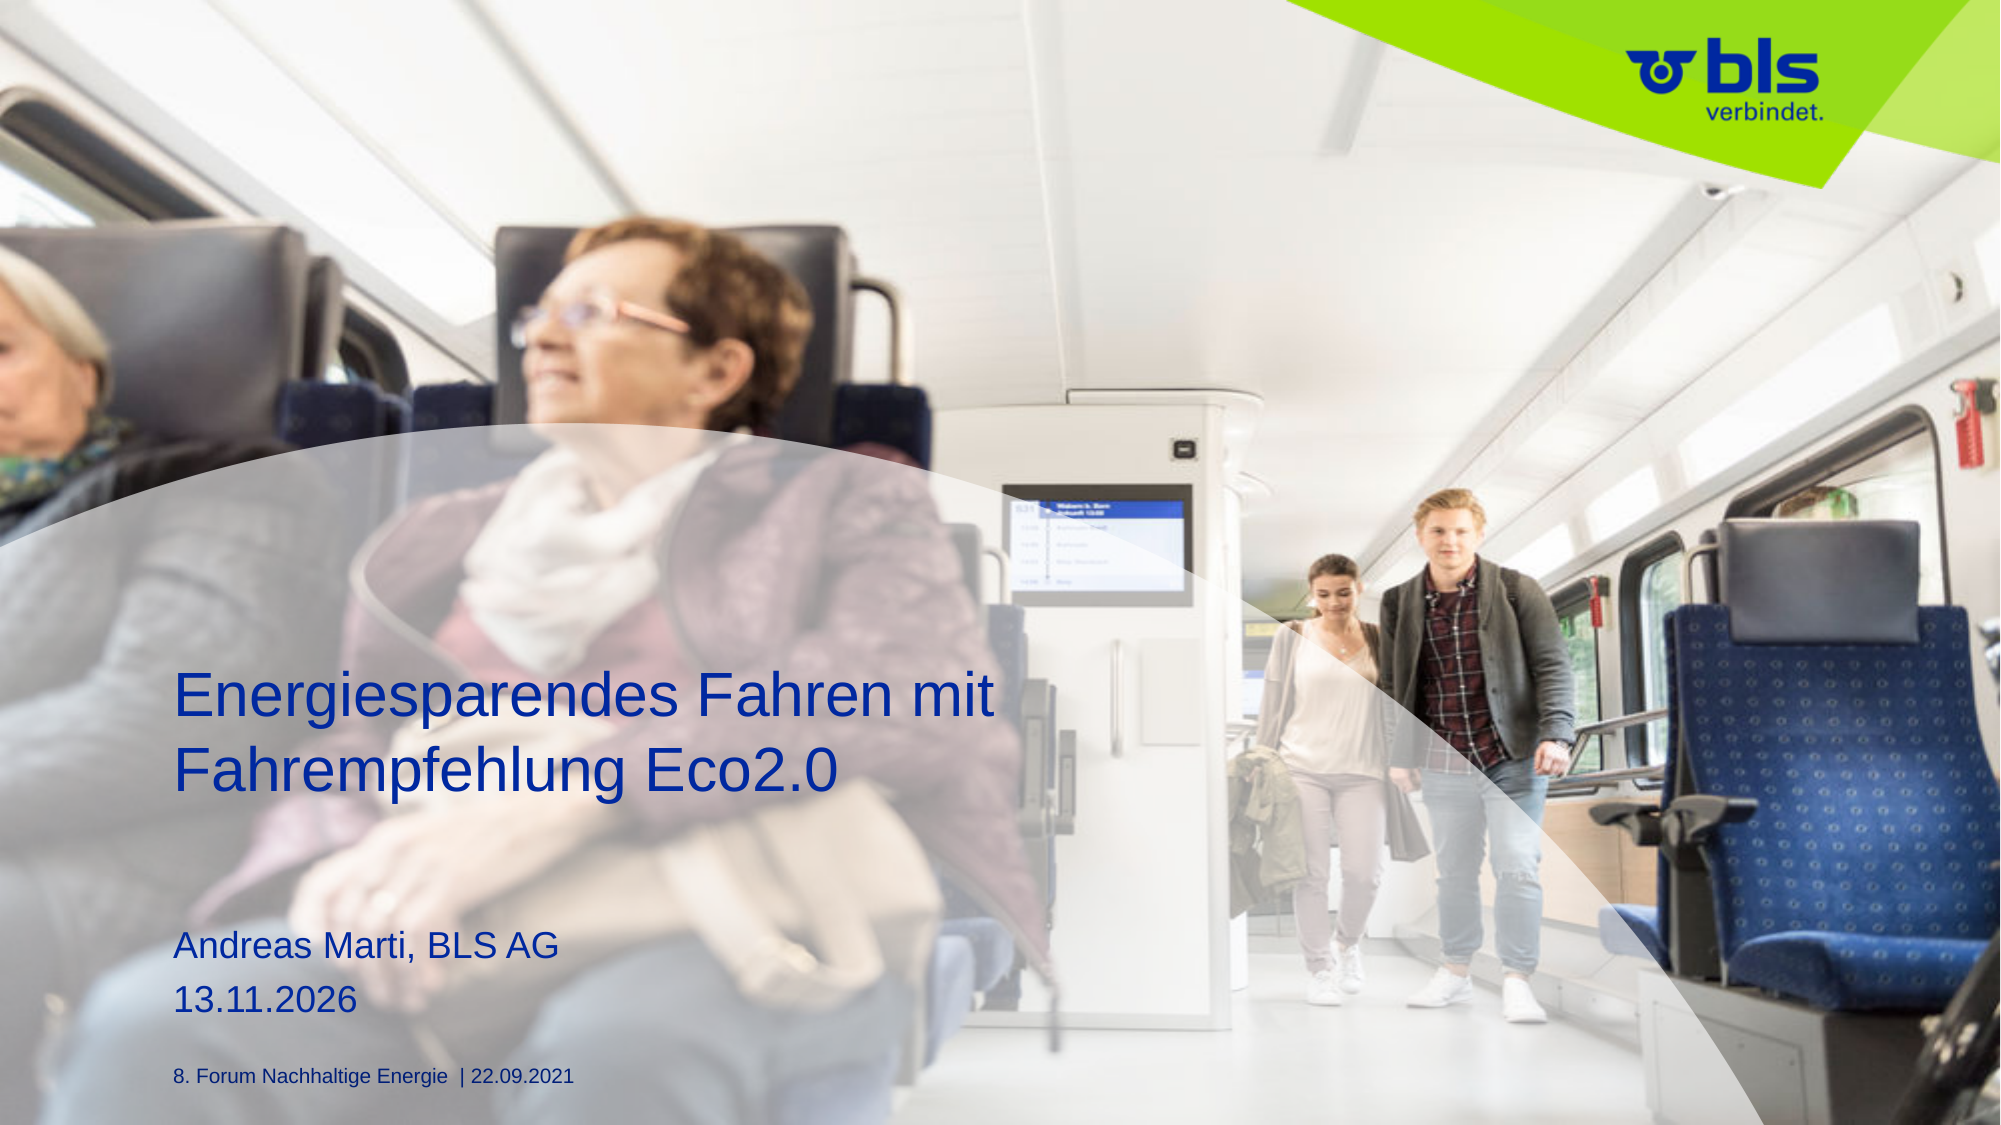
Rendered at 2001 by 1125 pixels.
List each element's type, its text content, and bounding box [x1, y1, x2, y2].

title Energiesparendes Fahren mit Fahrempfehlung Eco2.0 [173, 653, 1262, 879]
footer 8. Forum Nachhaltige Energie | 22.09.2021 [173, 1062, 807, 1091]
picture [0, 0, 2001, 1125]
subtitle Andreas Marti, BLS AG 09.09.2021 [173, 921, 1252, 1022]
